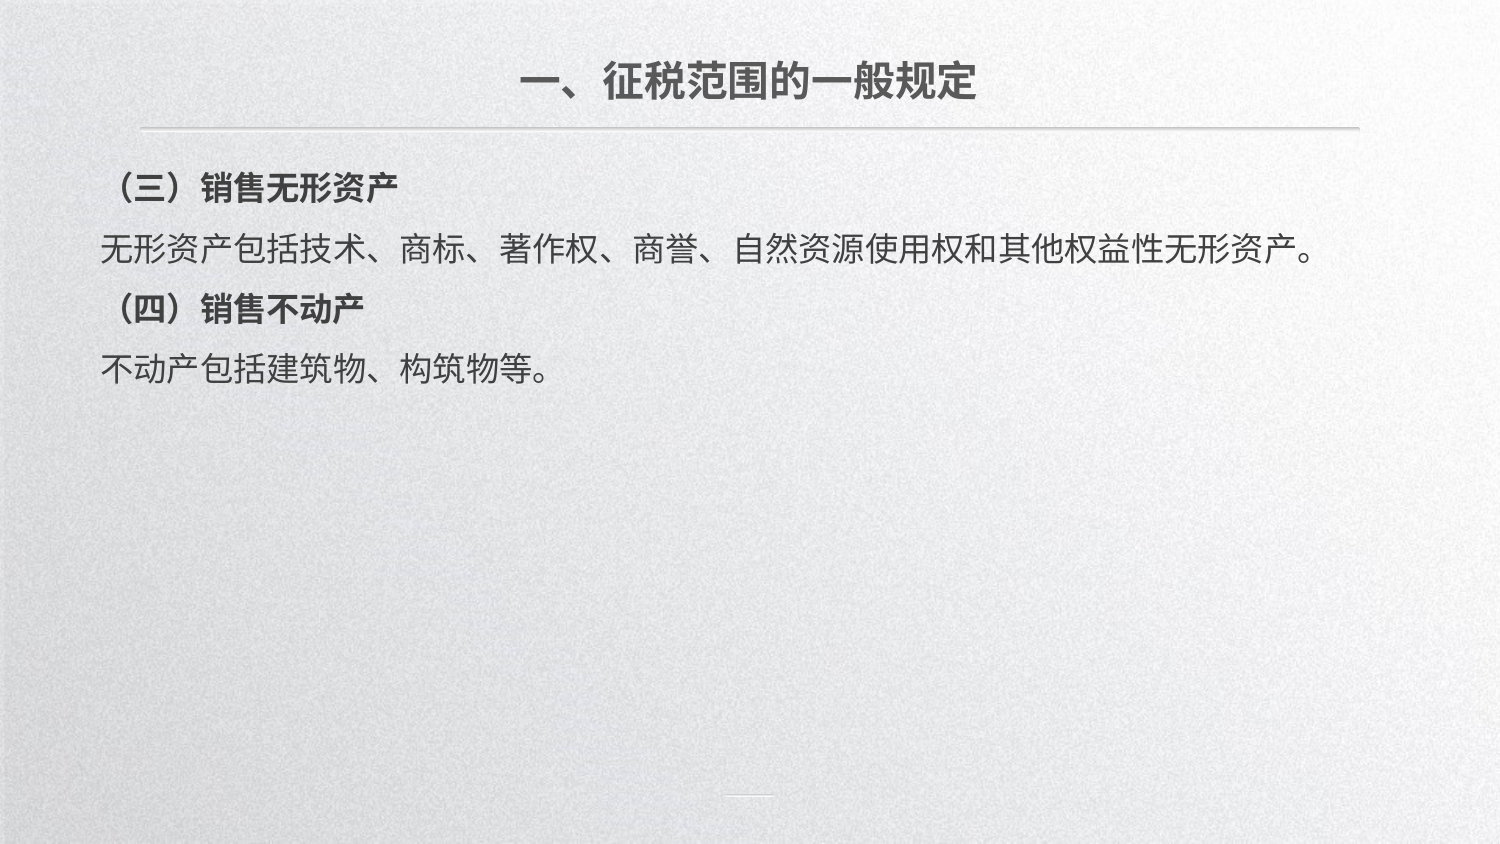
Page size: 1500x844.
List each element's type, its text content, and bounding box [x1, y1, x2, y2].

picture [0, 0, 1500, 844]
text_box 一、征税范围的一般规定 [459, 49, 1038, 111]
text_box （三）销售无形资产 无形资产包括技术、商标、著作权、商誉、自然资源使用权和其他权益性无形资产。 （四）销售不动产 不动产包括建筑物、构筑物等。 [100, 159, 1400, 449]
